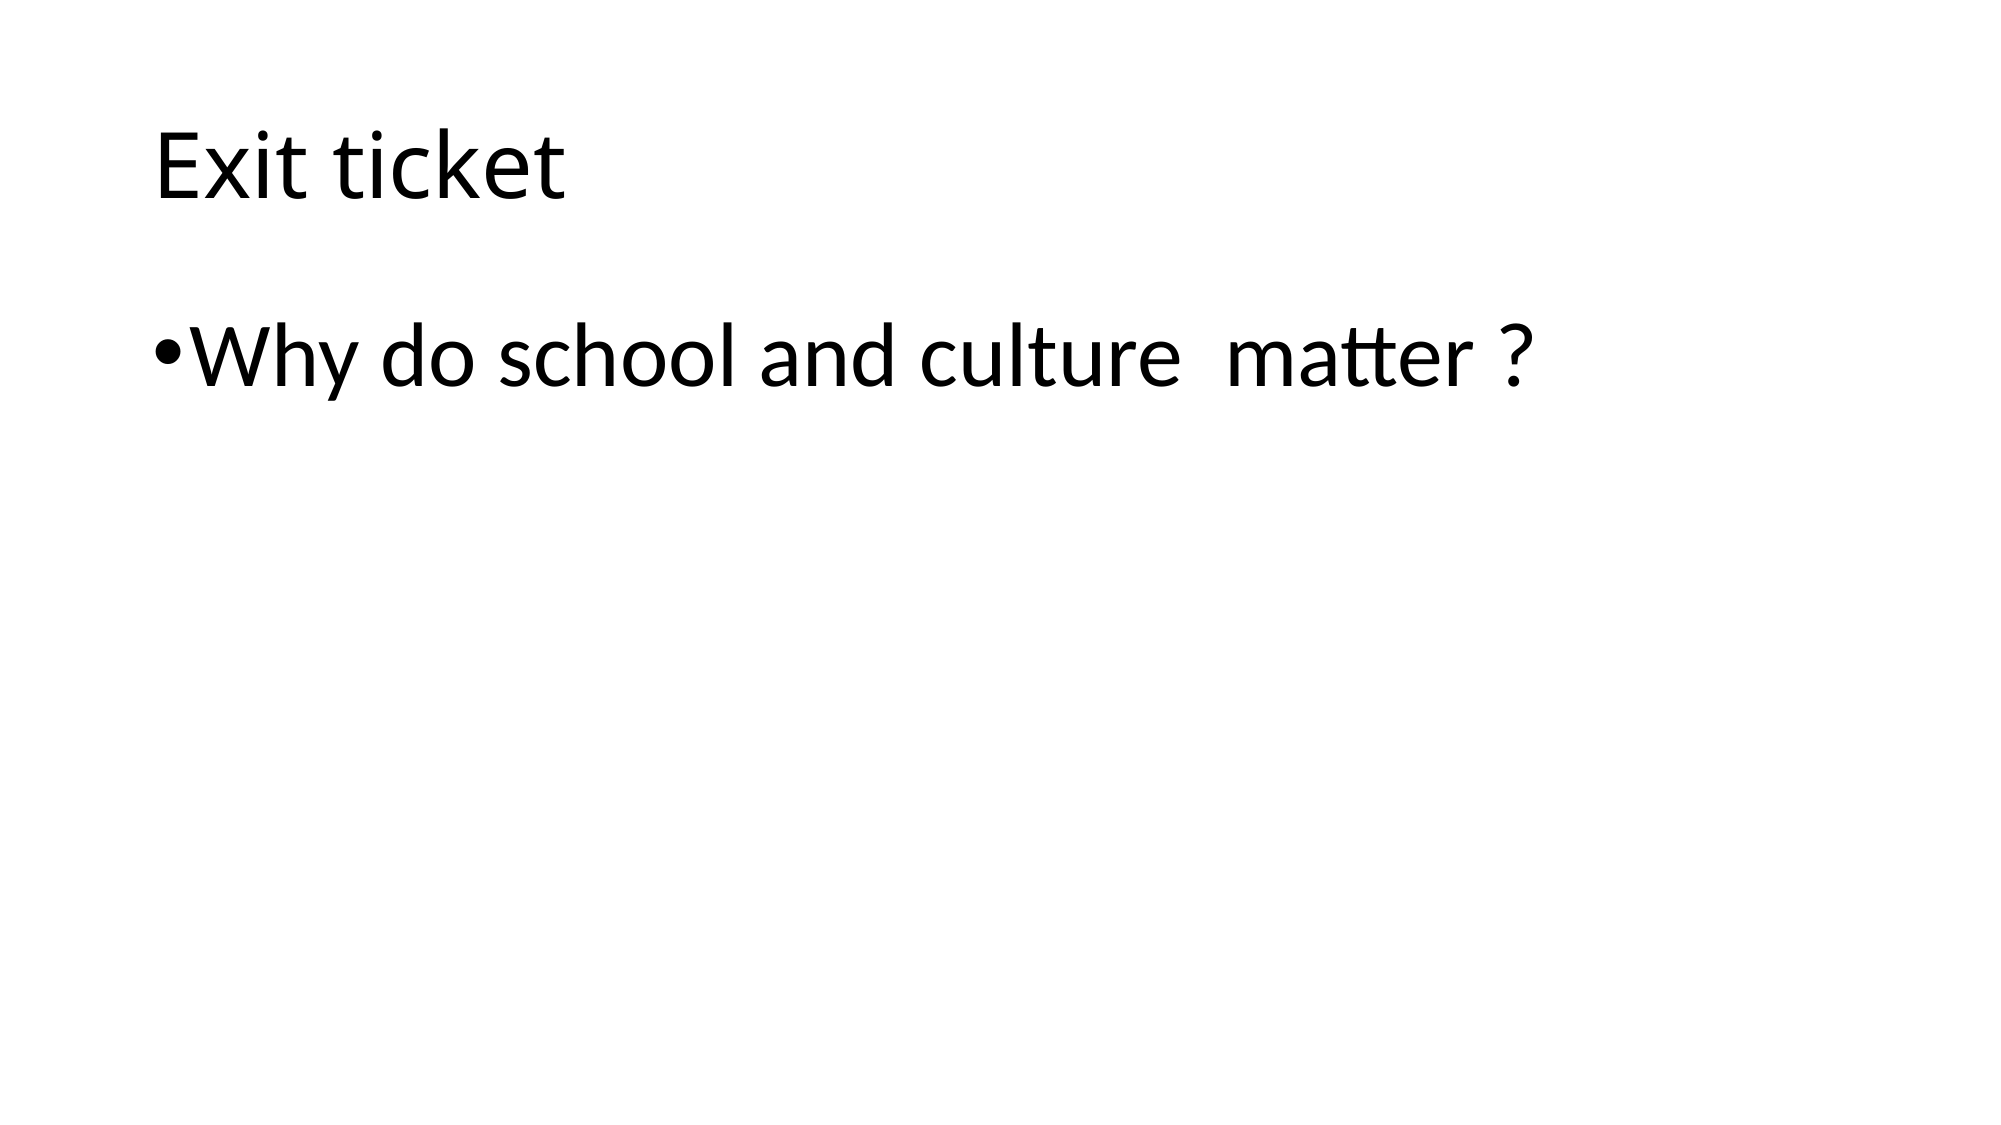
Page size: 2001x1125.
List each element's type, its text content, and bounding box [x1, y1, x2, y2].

list Why do school and culture matter ? [137, 299, 1863, 1014]
title Exit ticket [137, 59, 1863, 278]
